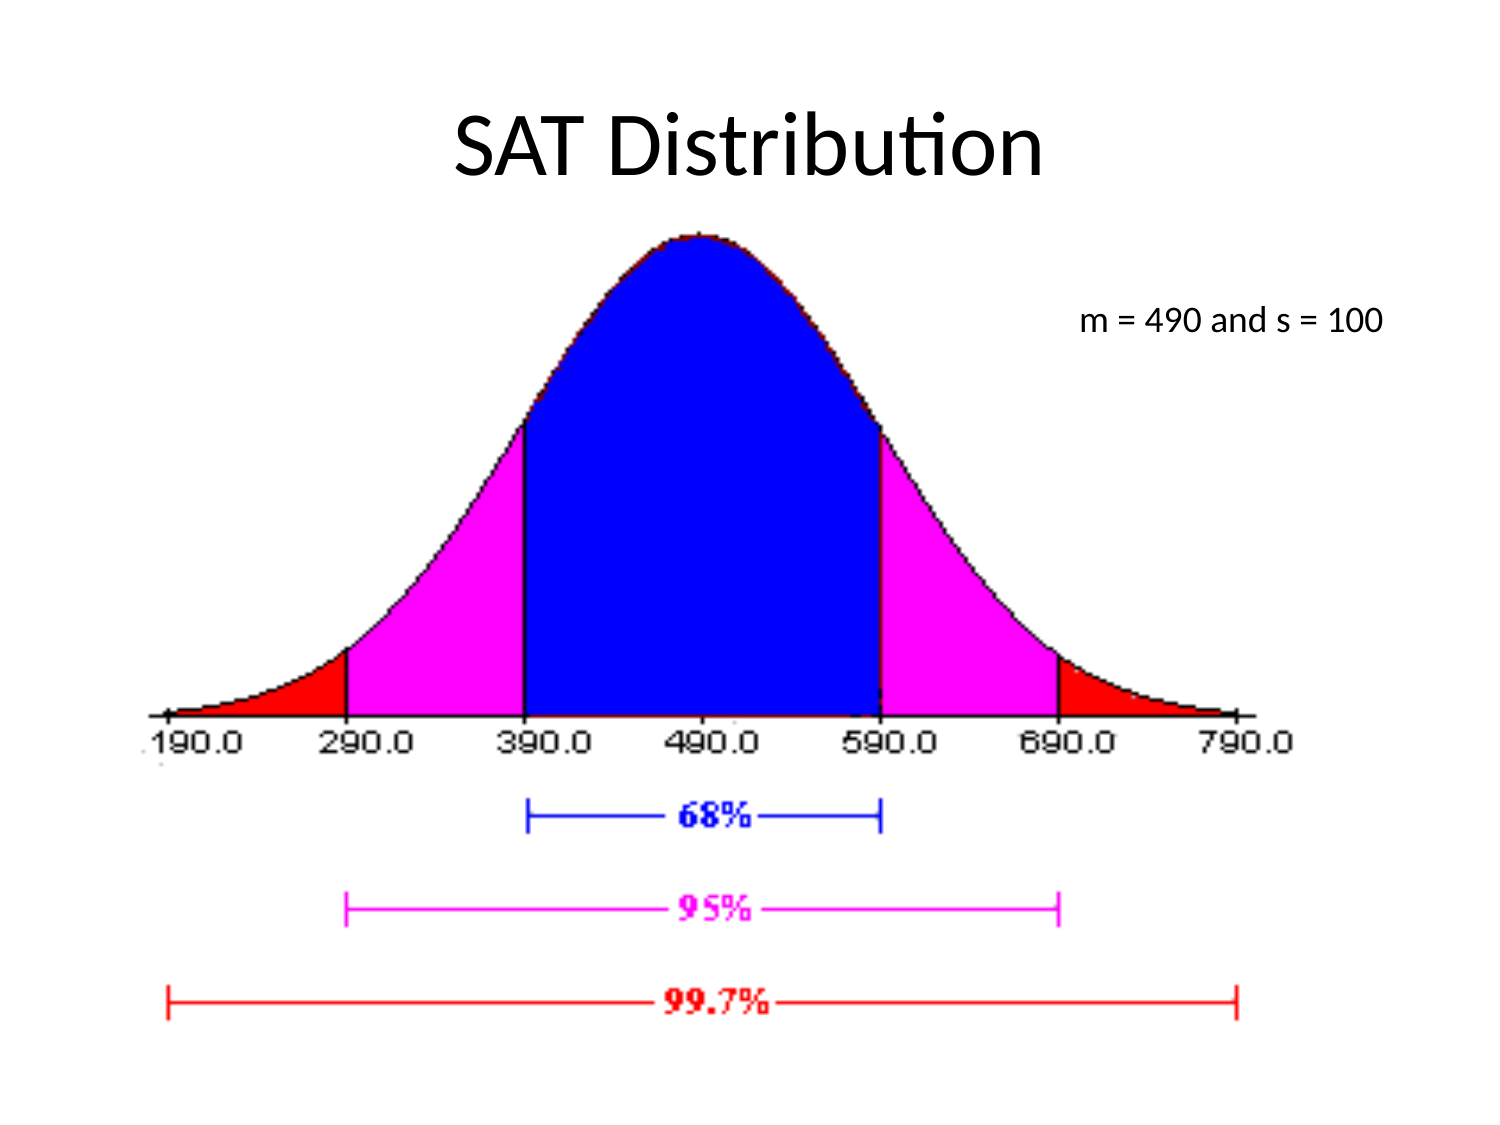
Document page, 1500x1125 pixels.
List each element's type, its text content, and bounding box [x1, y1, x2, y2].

title SAT Distribution [75, 45, 1425, 233]
picture [61, 149, 1401, 1125]
